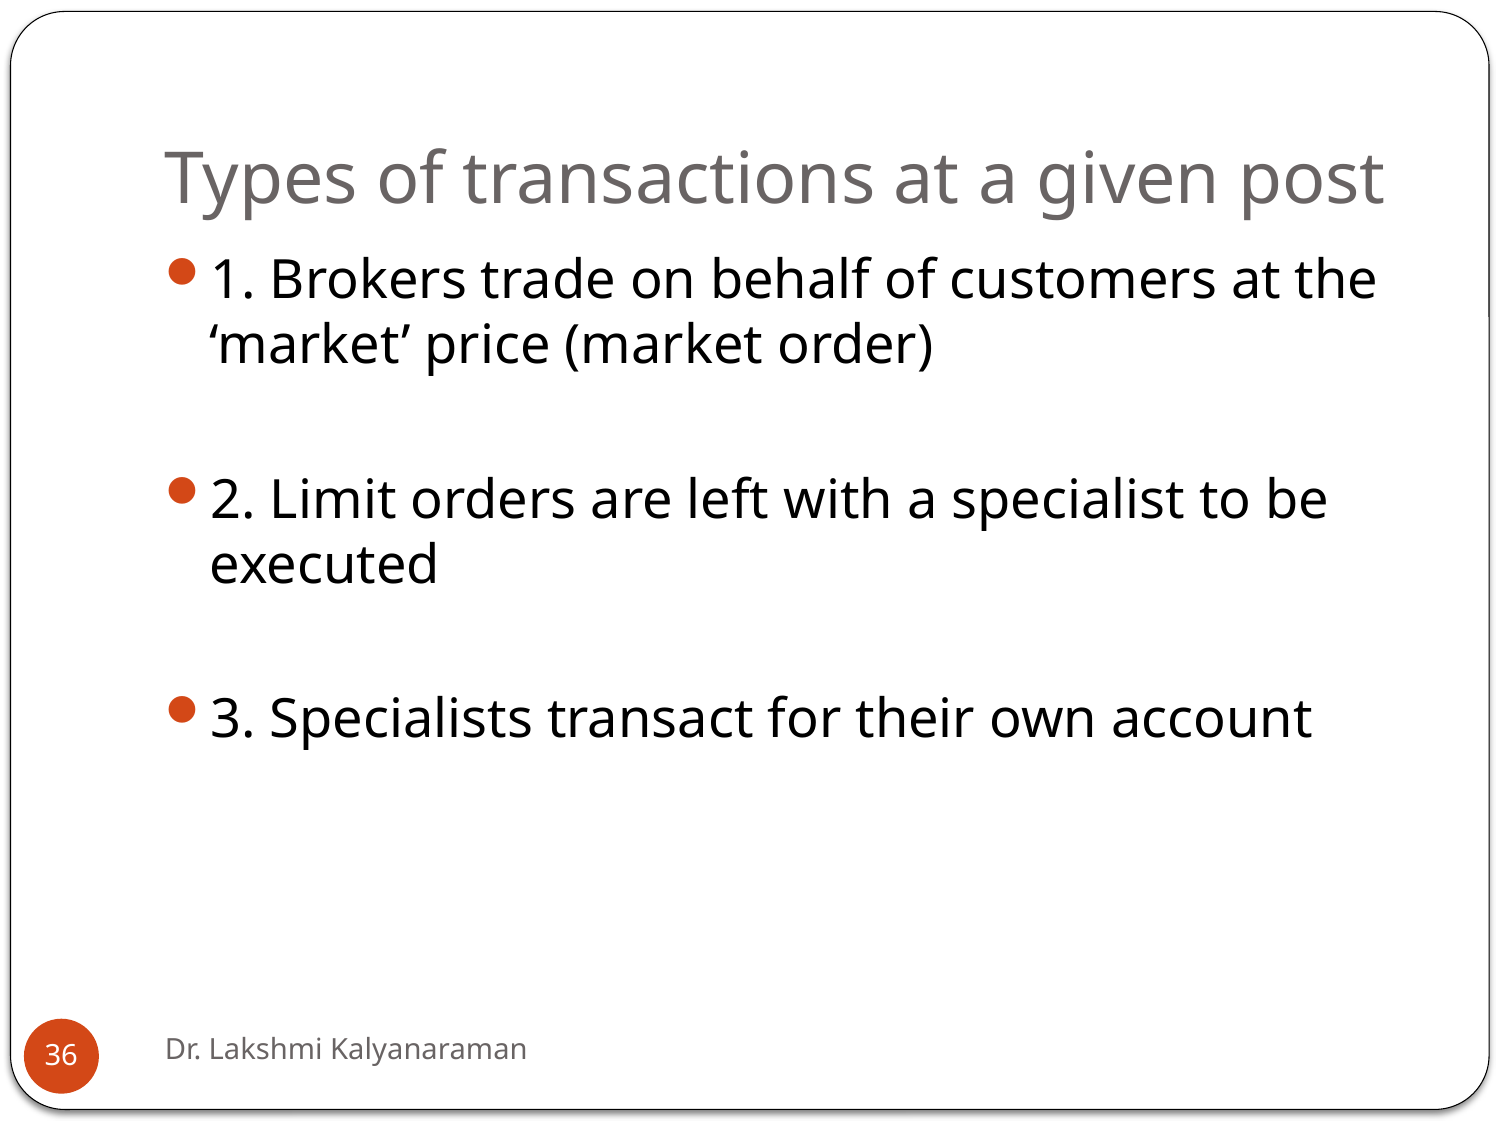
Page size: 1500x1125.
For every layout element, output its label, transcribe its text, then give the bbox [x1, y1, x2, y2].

slide_number 36 [23, 1018, 99, 1094]
list 1. Brokers trade on behalf of customers at the ‘market’ price (market order) 2. Limit orders are left with a specialist to be executed 3. Specialists transact for their own account [150, 237, 1425, 988]
title Types of transactions at a given post [150, 45, 1425, 233]
footer Dr. Lakshmi Kalyanaraman [150, 1012, 800, 1088]
